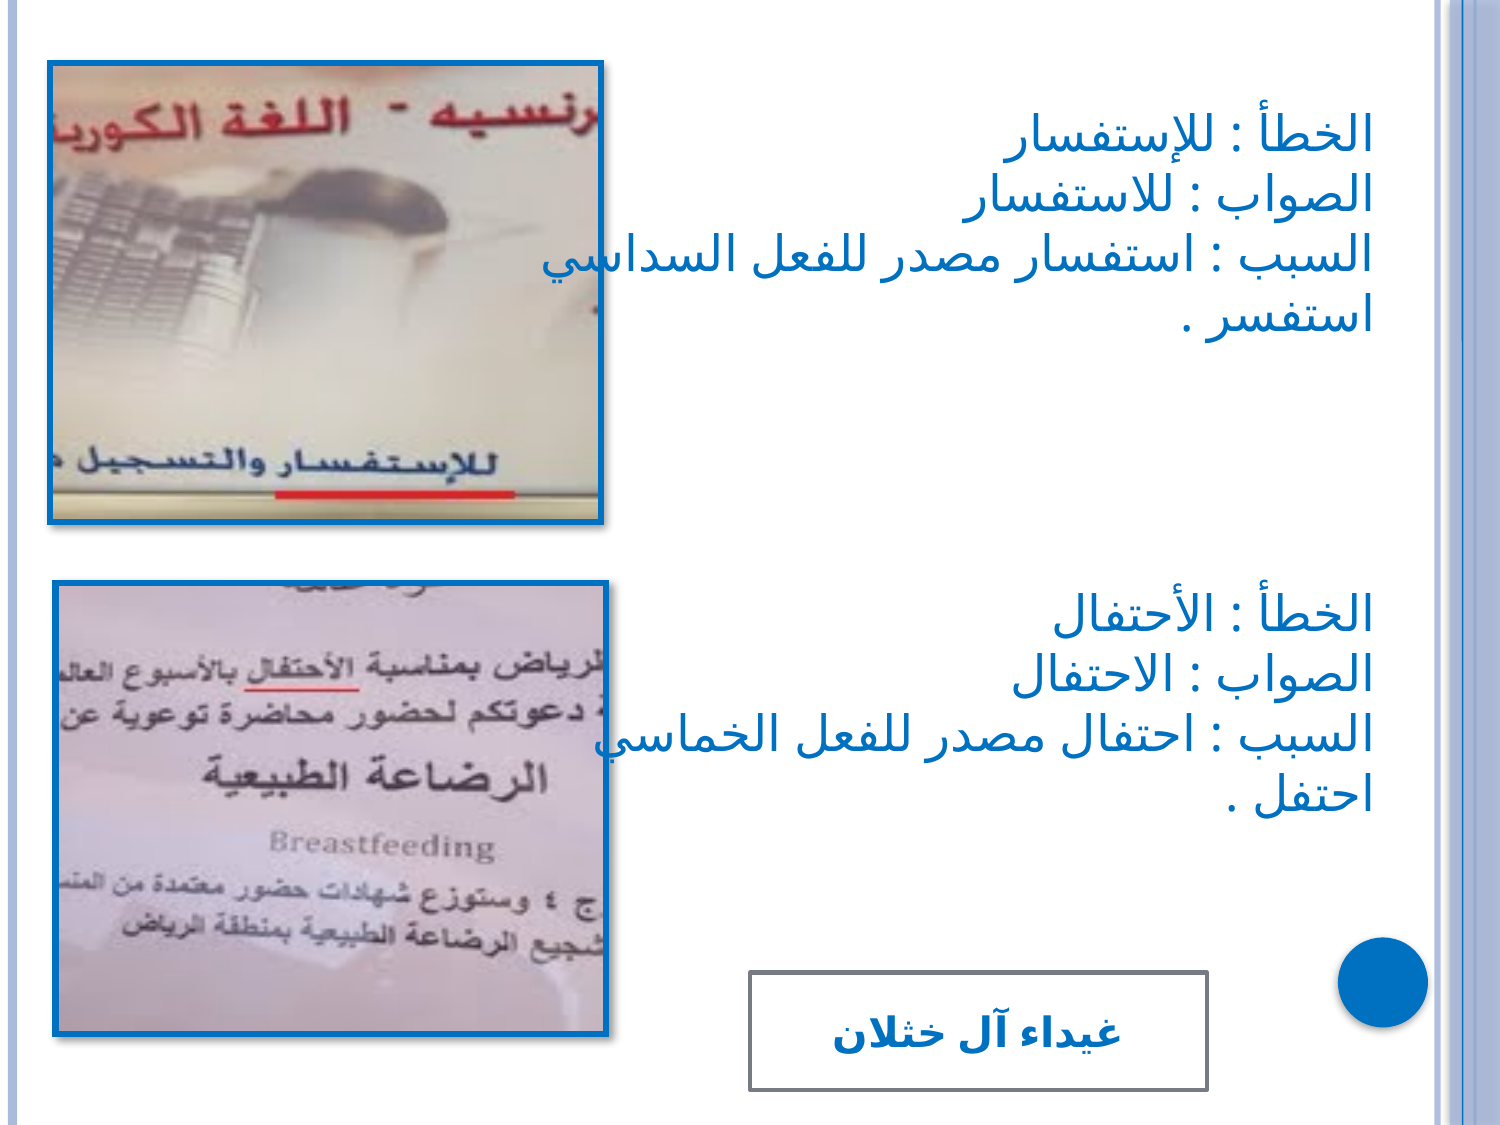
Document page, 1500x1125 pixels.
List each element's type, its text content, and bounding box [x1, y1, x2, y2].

text_box الخطأ : الأحتفال الصواب : الاحتفال السبب : احتفال مصدر للفعل الخماسي احتفل . [456, 574, 1391, 829]
text_box غيداء آل خثلان [748, 970, 1209, 1092]
picture [57, 585, 604, 1032]
picture [52, 65, 599, 520]
text_box الخطأ : للإستفسار الصواب : للاستفسار السبب : استفسار مصدر للفعل السداسي استفسر . [605, 93, 1391, 349]
